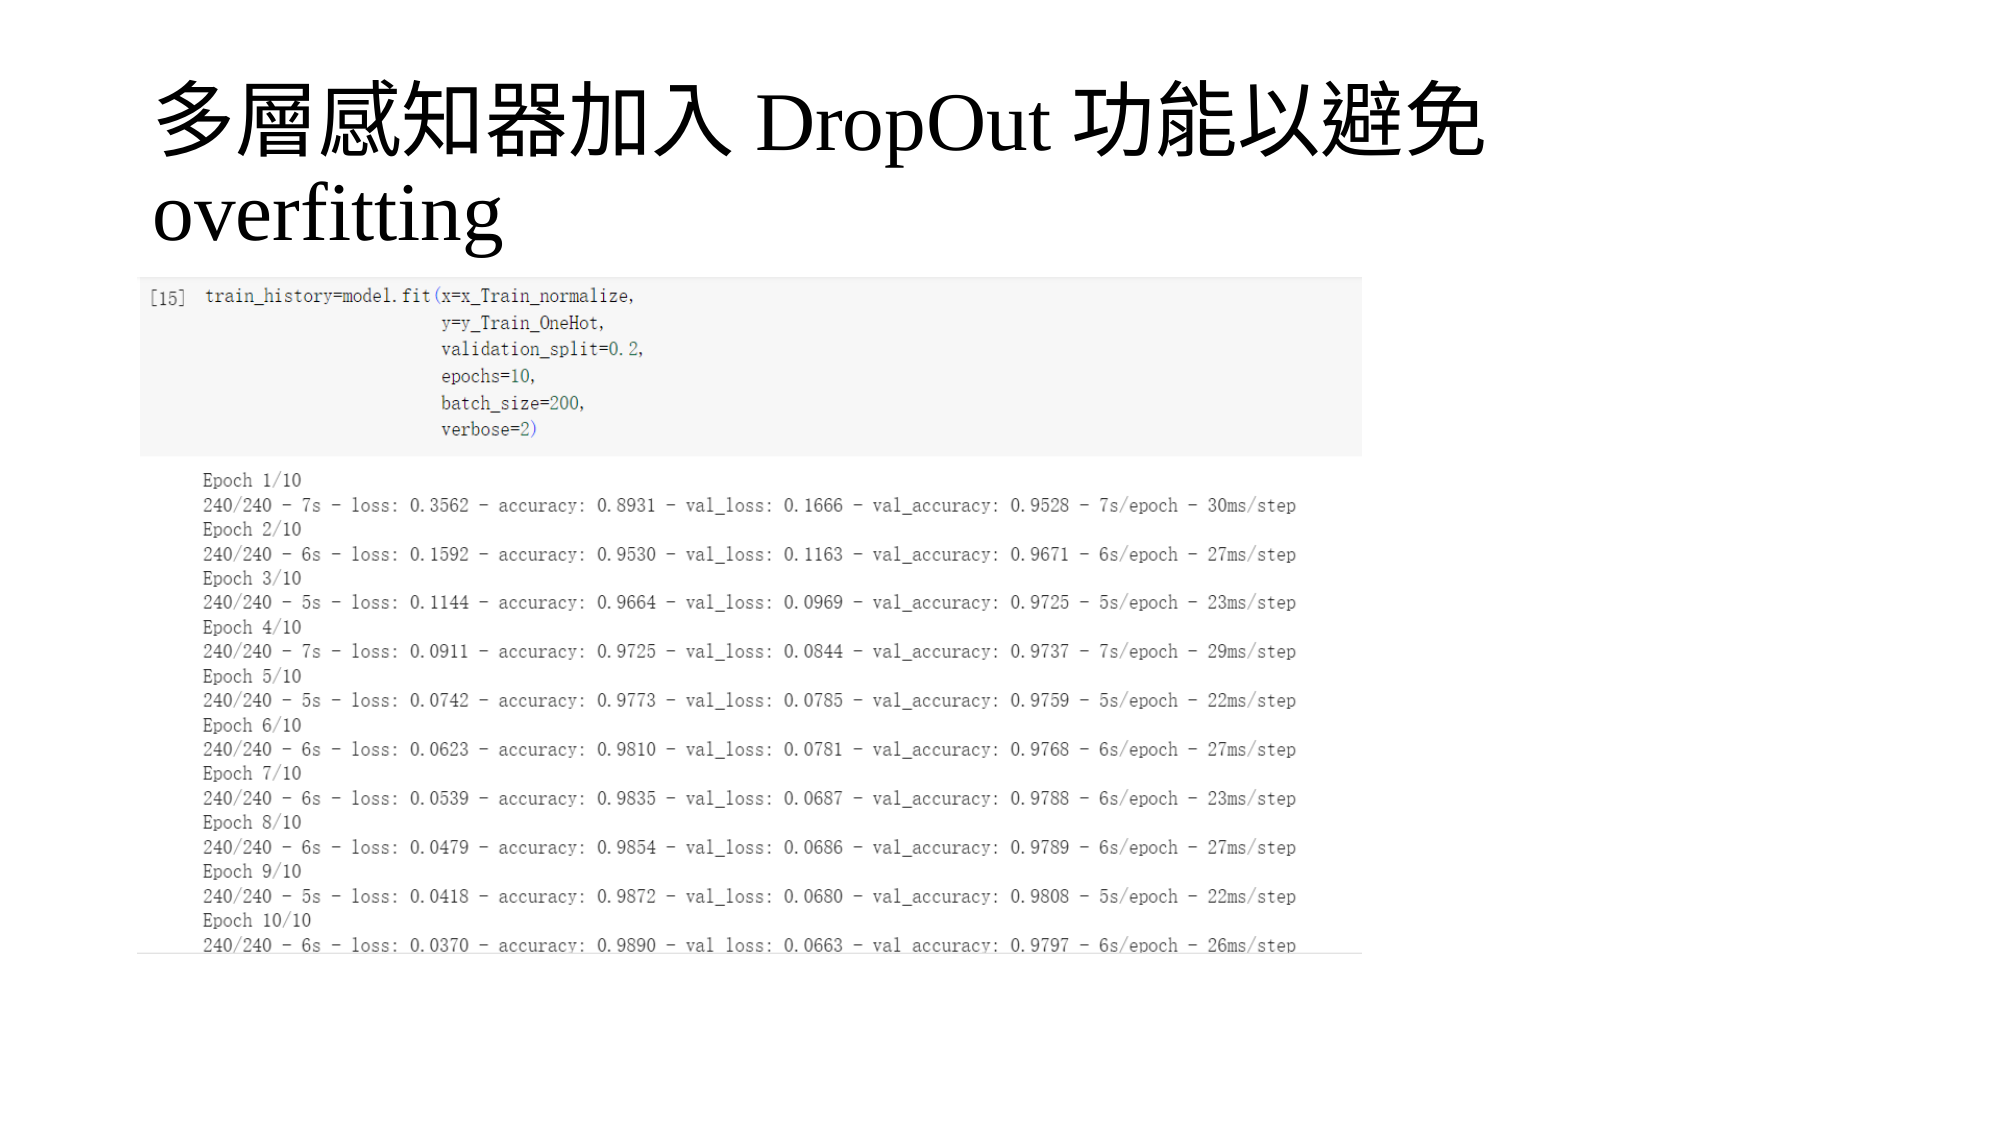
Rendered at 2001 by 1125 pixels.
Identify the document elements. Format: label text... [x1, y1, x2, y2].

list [137, 277, 1362, 959]
title 多層感知器加入DropOut功能以避免overfitting [137, 59, 1863, 278]
